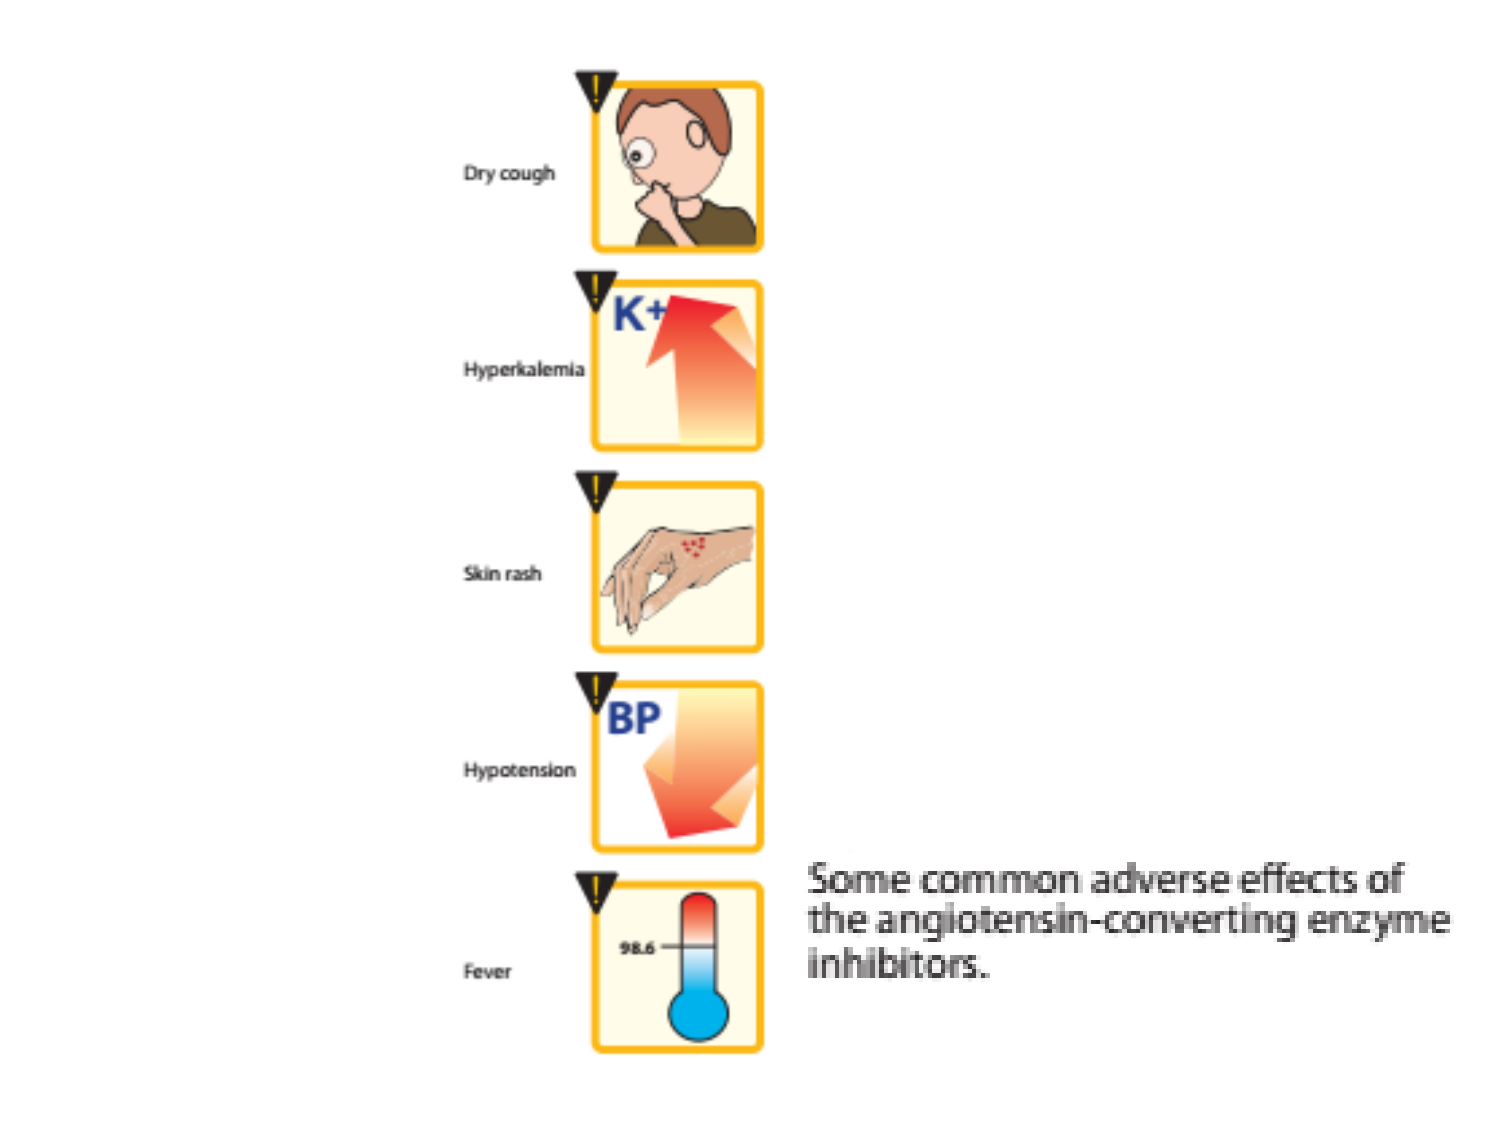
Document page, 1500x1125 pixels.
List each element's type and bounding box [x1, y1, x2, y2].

picture [437, 49, 1490, 1068]
